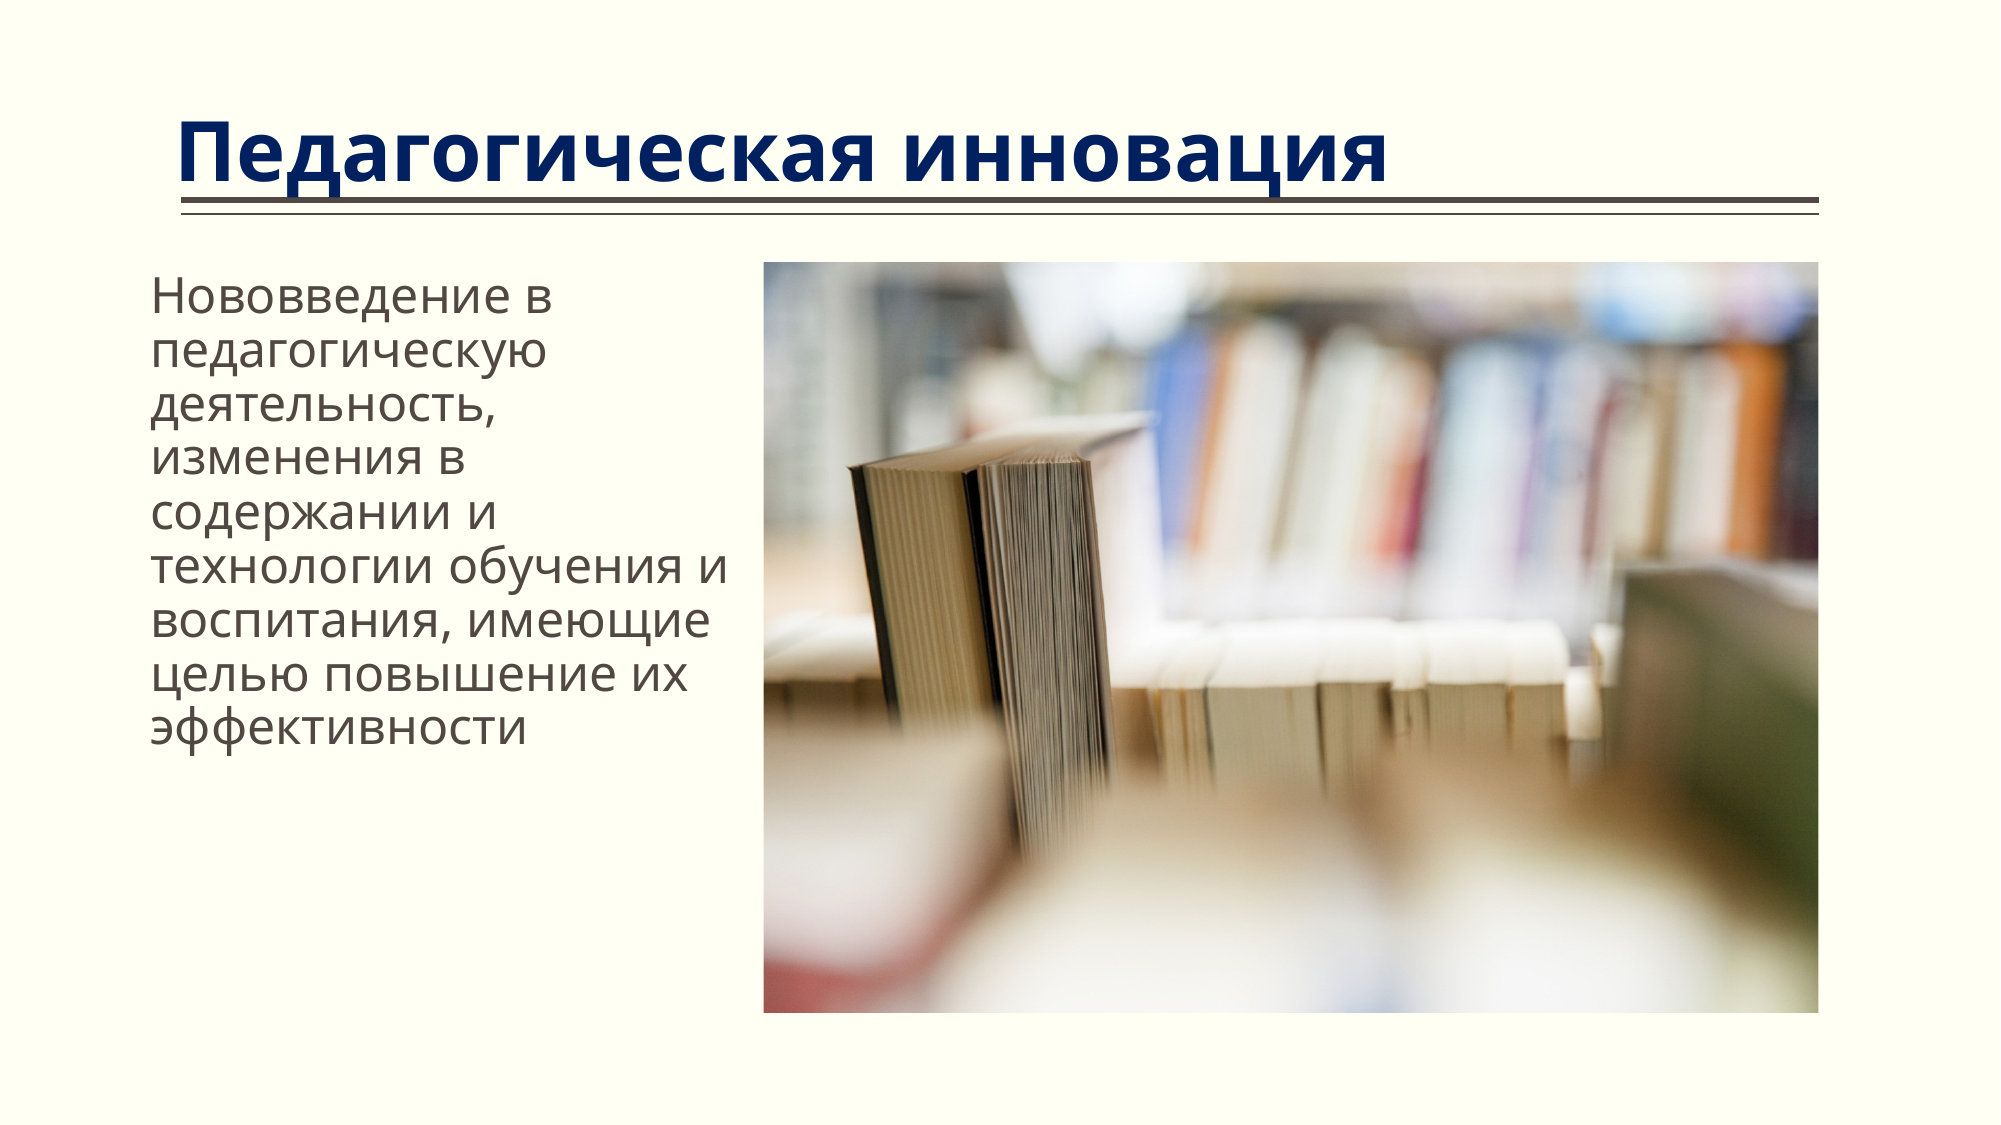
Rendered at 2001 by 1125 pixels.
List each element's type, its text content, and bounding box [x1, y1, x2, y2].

title Педагогическая инновация [174, 27, 1813, 208]
list Нововведение в педагогическую деятельность, изменения в содержании и технологии обучения и воспитания, имеющие целью повышение их эффективности [150, 262, 739, 1013]
picture [763, 262, 1819, 1013]
